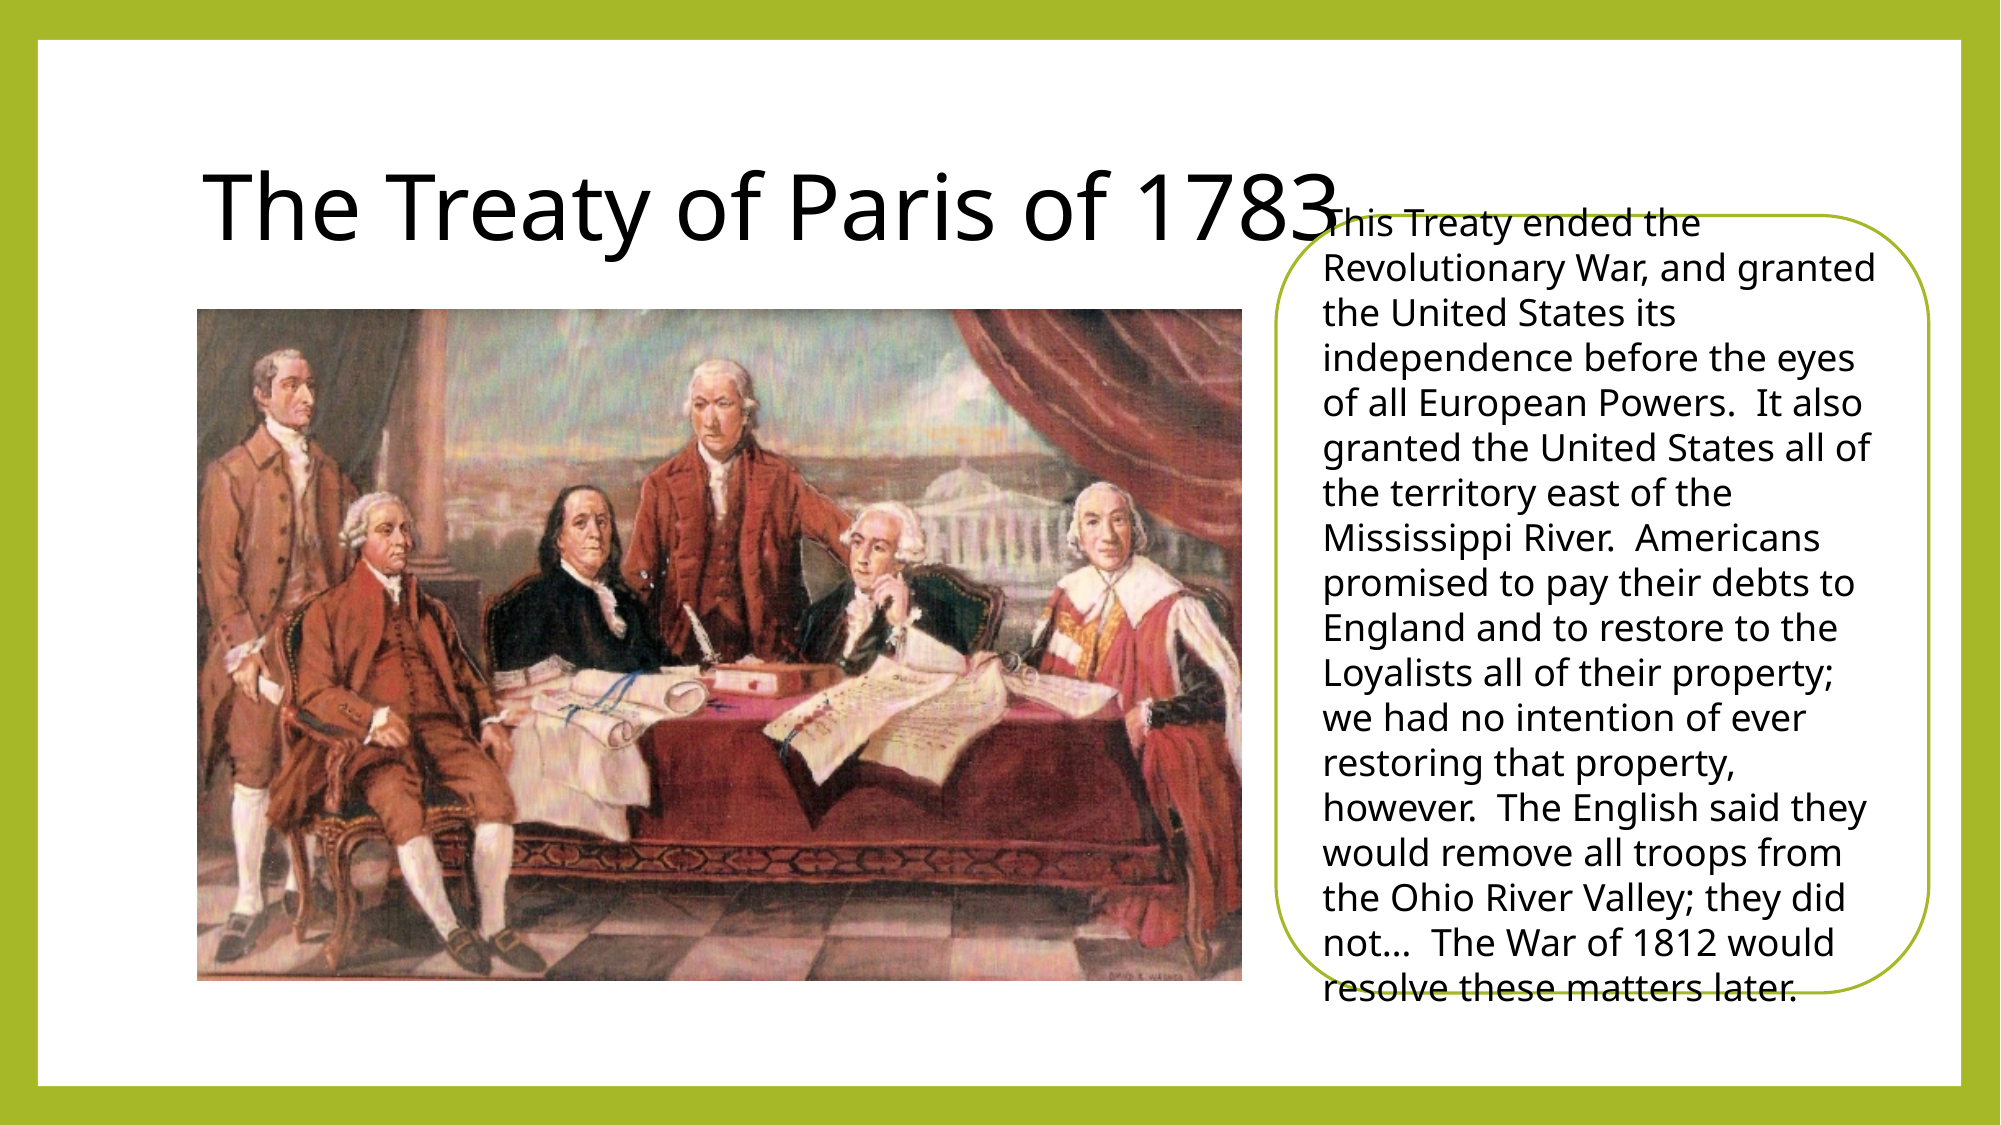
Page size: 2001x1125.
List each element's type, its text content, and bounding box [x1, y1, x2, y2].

title The Treaty of Paris of 1783 [187, 99, 1808, 323]
text_box This Treaty ended the Revolutionary War, and granted the United States its independence before the eyes of all European Powers. It also granted the United States all of the territory east of the Mississippi River. Americans promised to pay their debts to England and to restore to the Loyalists all of their property; we had no intention of ever restoring that property, however. The English said they would remove all troops from the Ohio River Valley; they did not… The War of 1812 would resolve these matters later. [1274, 213, 1931, 995]
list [197, 309, 1242, 981]
